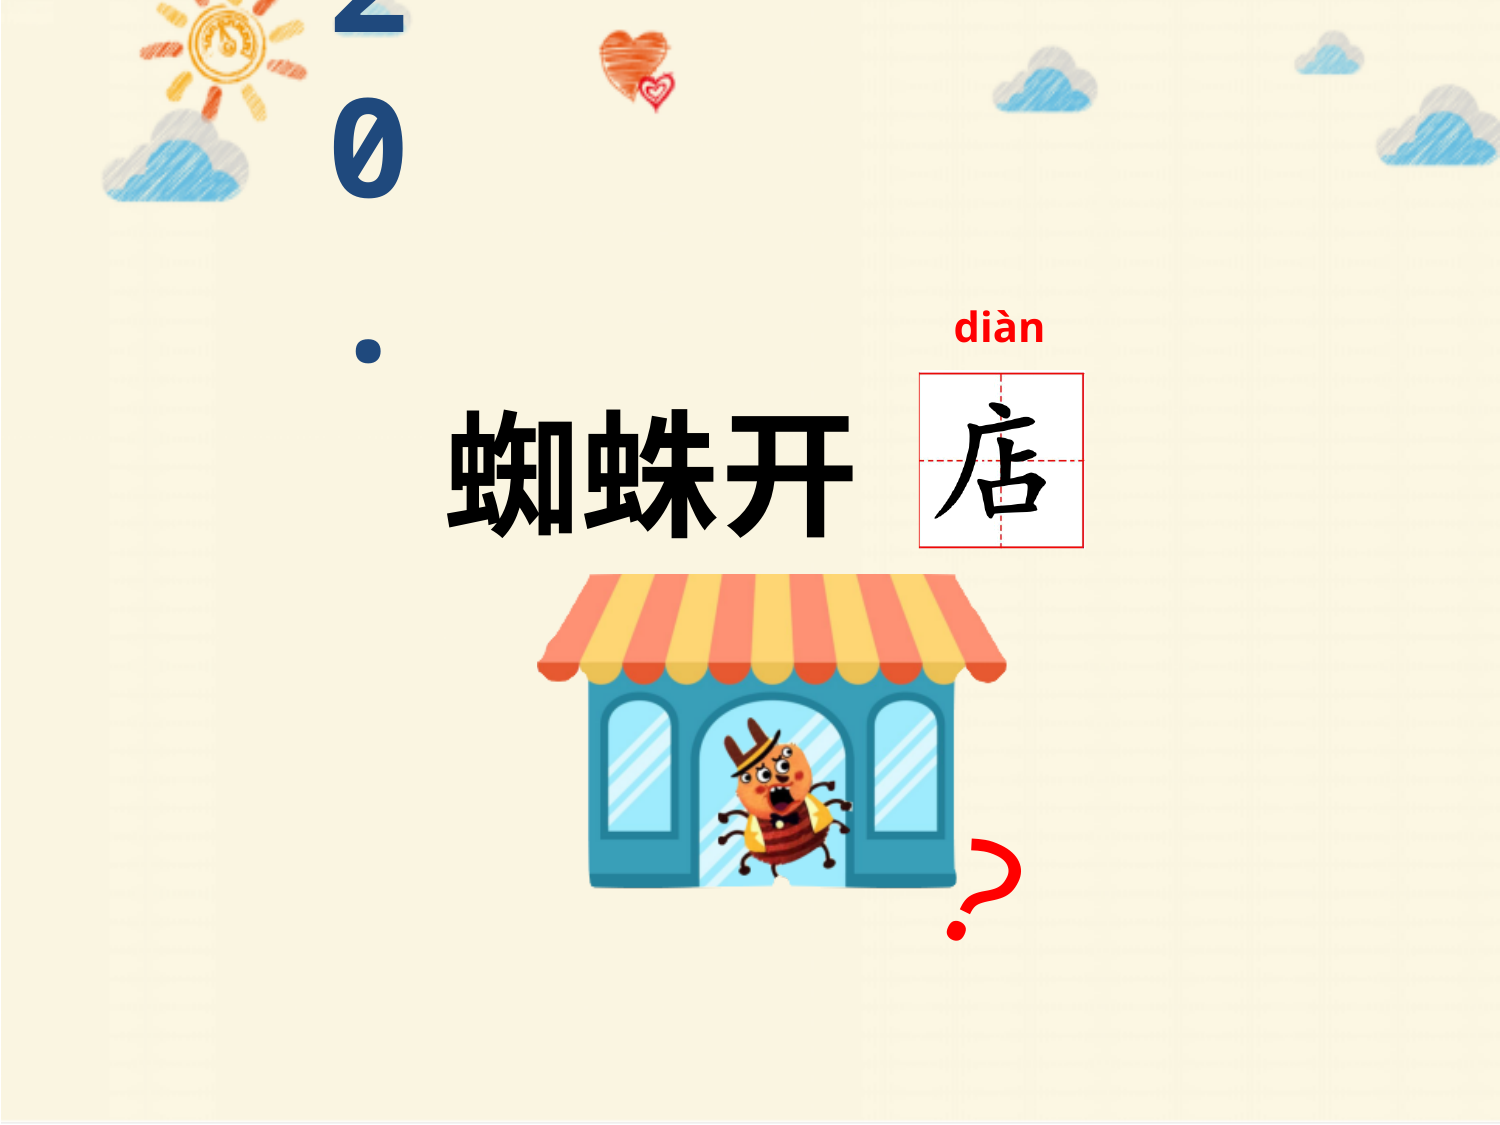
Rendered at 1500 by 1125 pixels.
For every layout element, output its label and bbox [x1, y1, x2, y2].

text_box [537, 573, 1179, 894]
picture [1, 0, 1500, 1125]
text_box [918, 292, 1086, 550]
